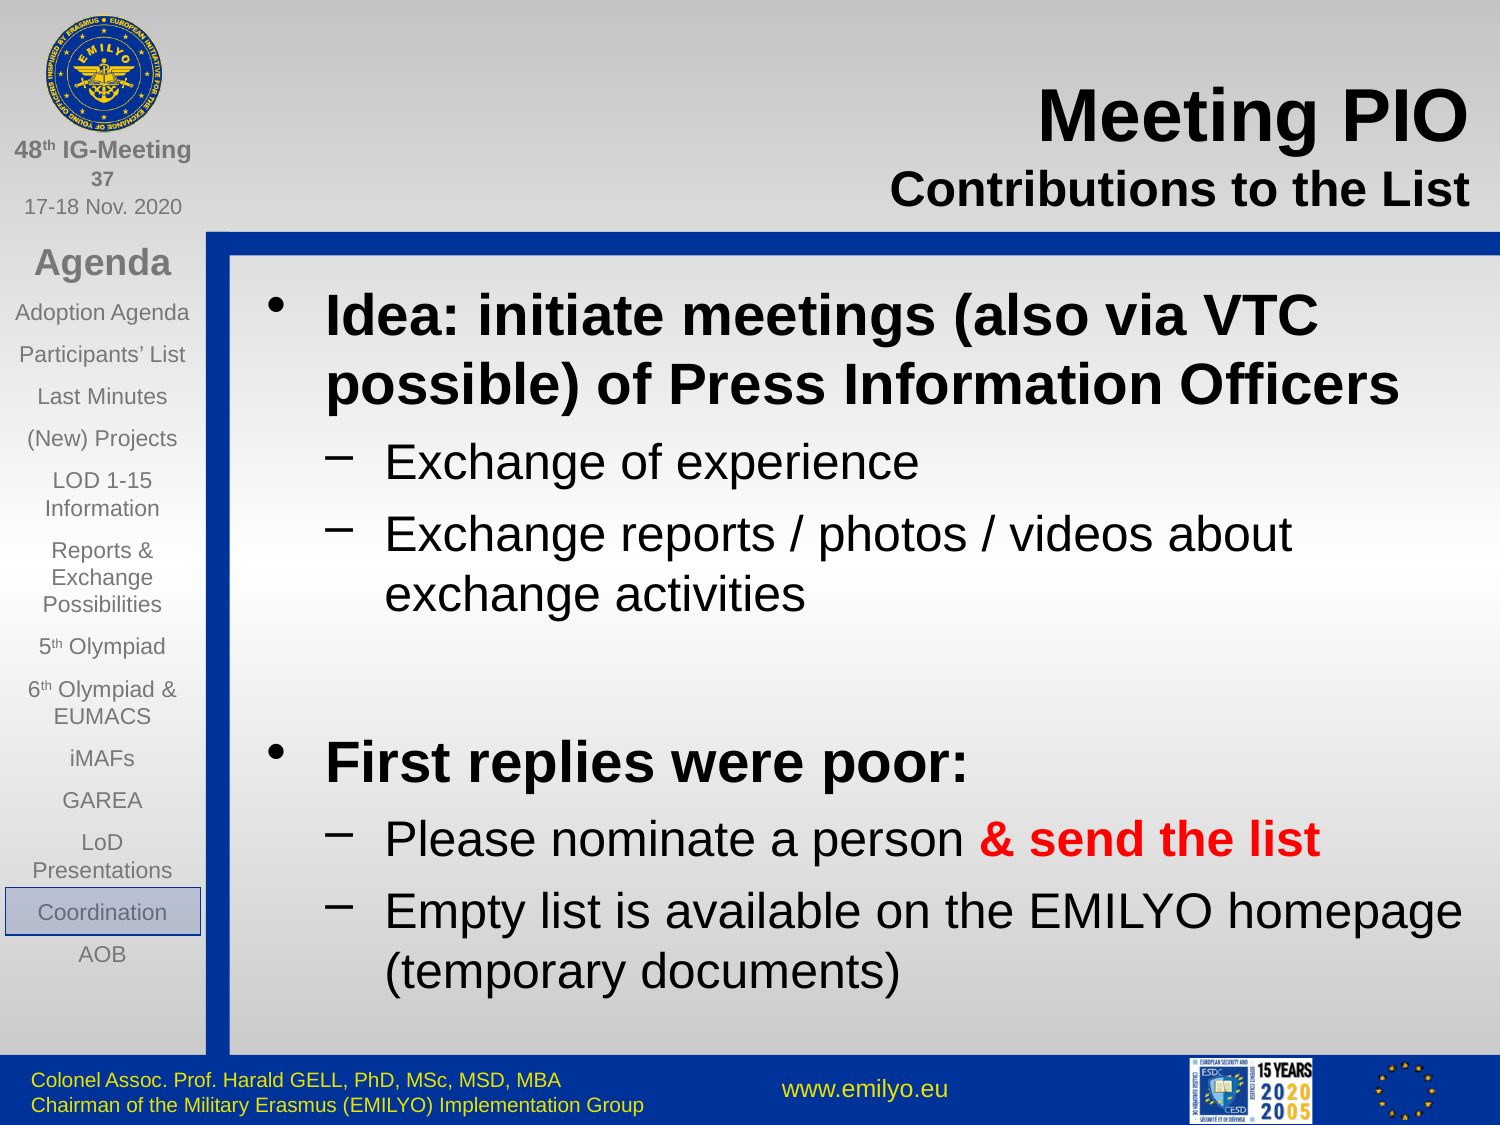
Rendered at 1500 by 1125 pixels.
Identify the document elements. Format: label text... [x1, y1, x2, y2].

title Meeting PIO Contributions to the List [207, 28, 1471, 217]
list Idea: initiate meetings (also via VTC possible) of Press Information Officers Exchange of experience Exchange reports / photos / videos about exchange activities First replies were poor: Please nominate a person & send the list Empty list is available on the EMILYO homepage (temporary documents) [266, 270, 1466, 1039]
text_box [5, 887, 201, 935]
picture [1189, 1058, 1313, 1124]
picture [45, 14, 163, 133]
picture [1374, 1060, 1435, 1120]
